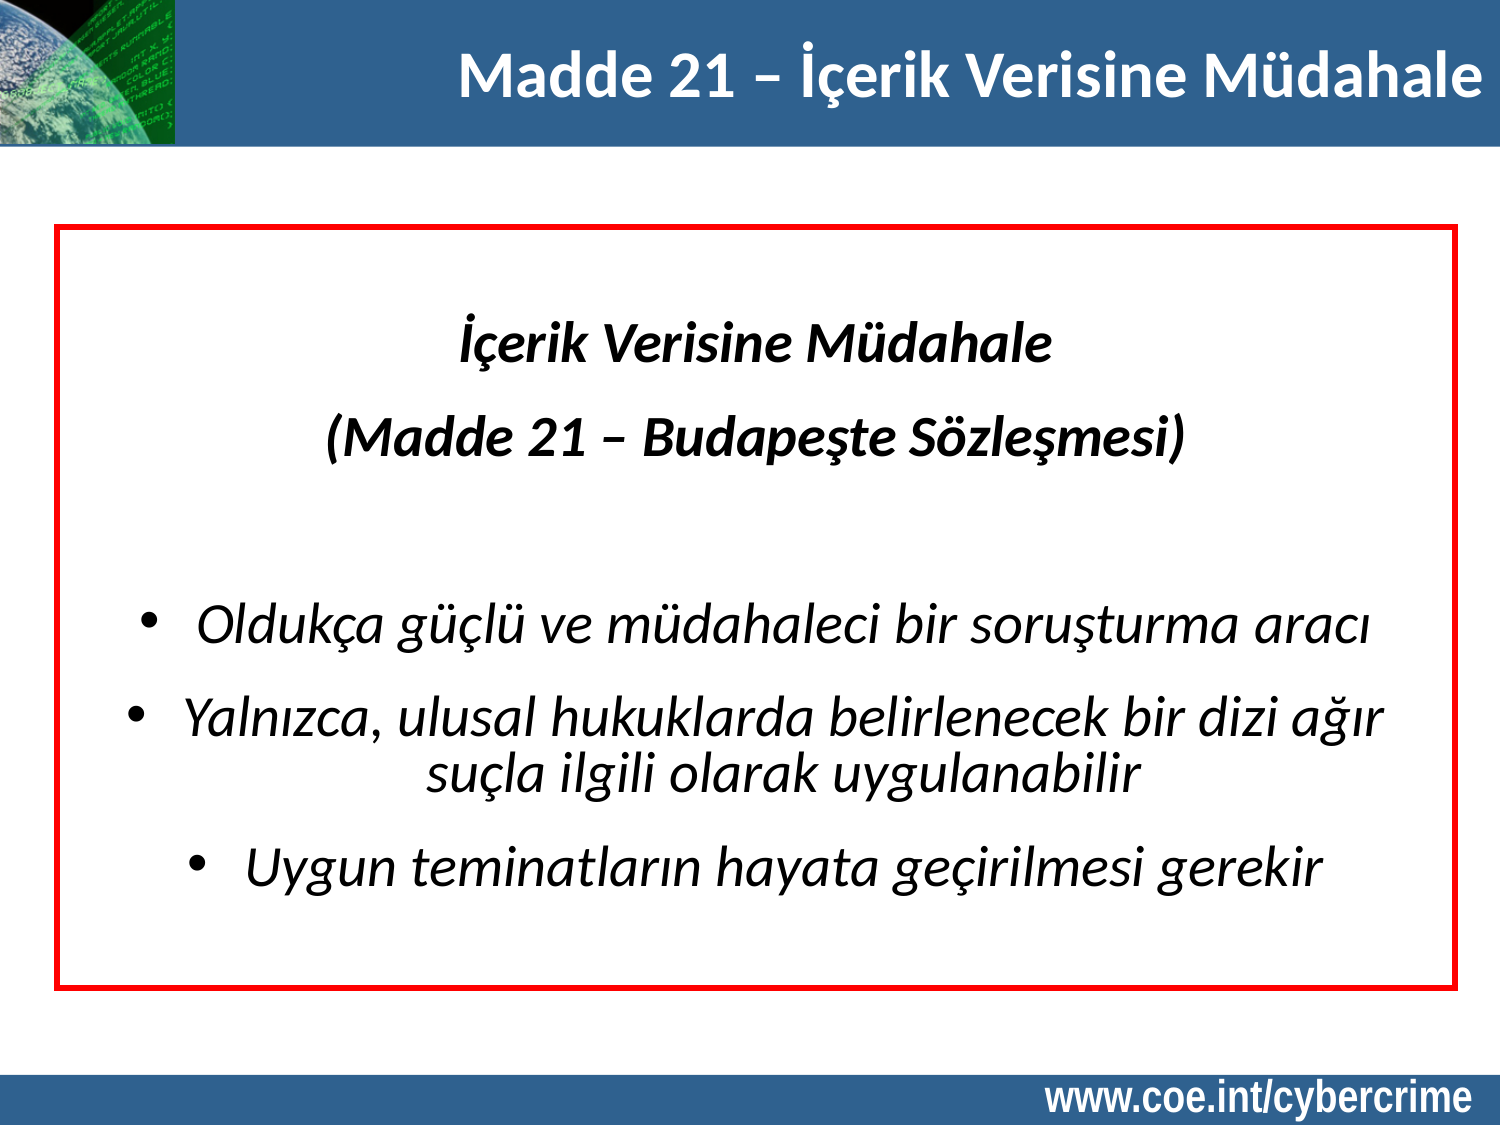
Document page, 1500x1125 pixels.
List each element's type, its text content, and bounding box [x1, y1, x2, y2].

text_box İçerik Verisine Müdahale (Madde 21 – Budapeşte Sözleşmesi) Oldukça güçlü ve müdahaleci bir soruşturma aracı Yalnızca, ulusal hukuklarda belirlenecek bir dizi ağır suçla ilgili olarak uygulanabilir Uygun teminatların hayata geçirilmesi gerekir [57, 227, 1455, 989]
text_box Madde 21 – İçerik Verisine Müdahale [177, 0, 1500, 149]
text_box [0, 1073, 1030, 1125]
text_box www.coe.int/cybercrime [1030, 1059, 1500, 1125]
picture [0, 0, 175, 144]
